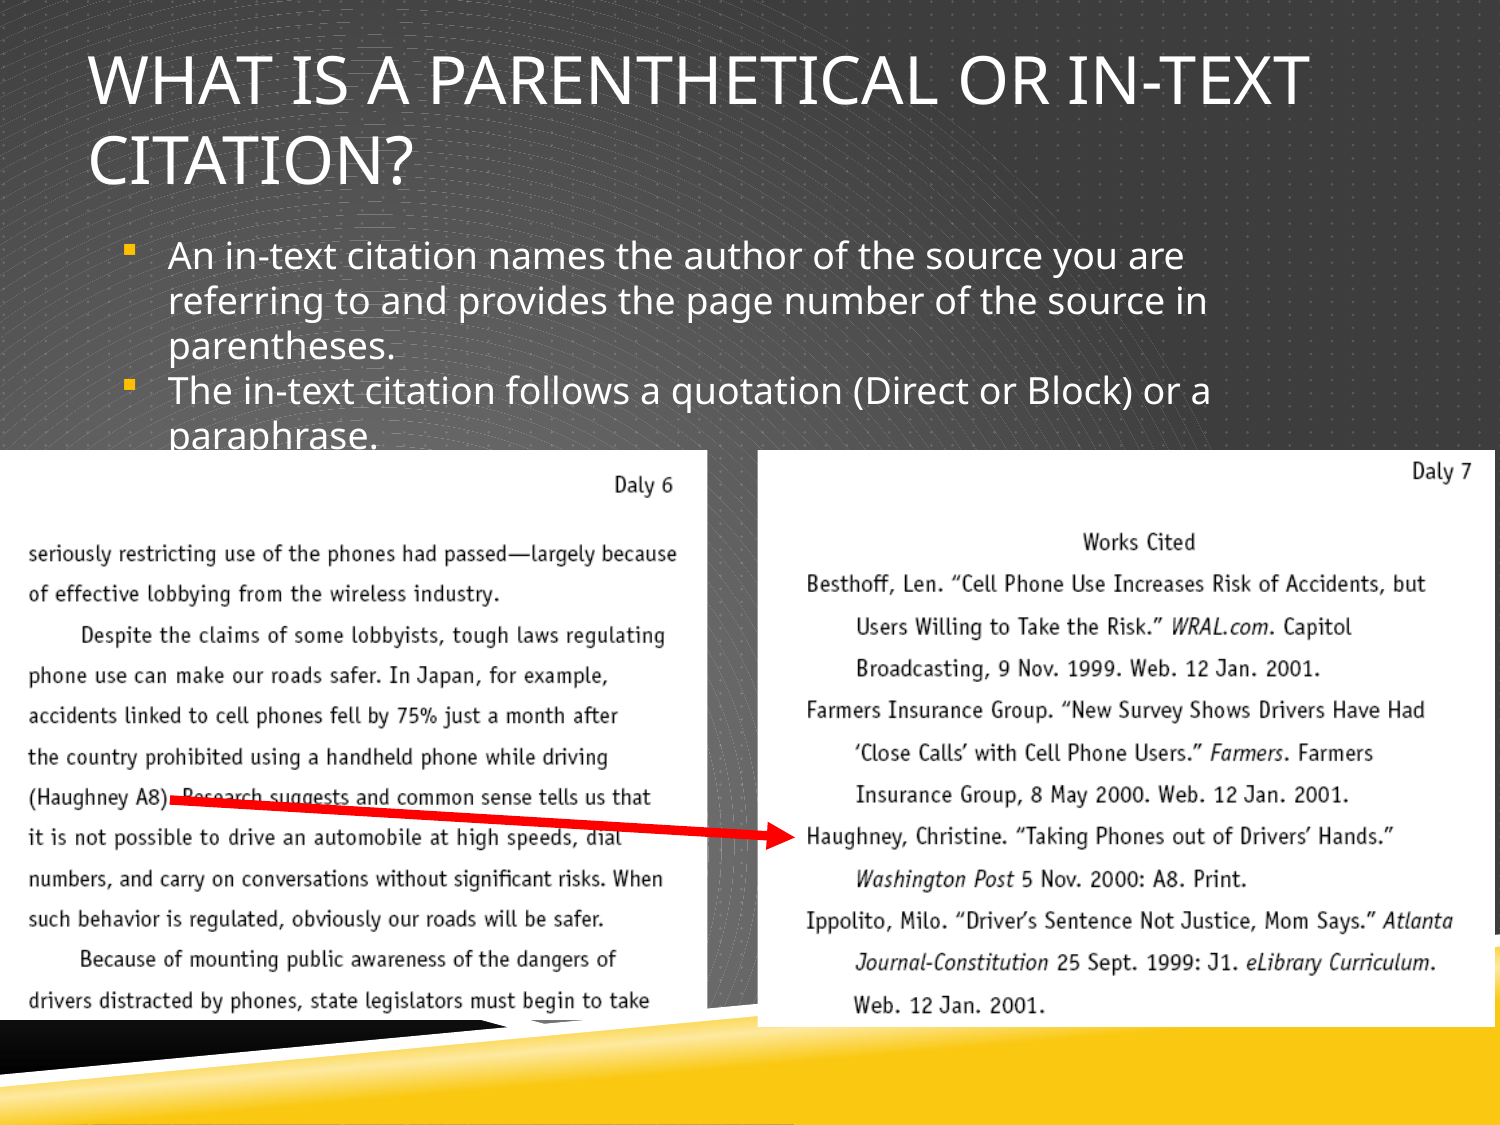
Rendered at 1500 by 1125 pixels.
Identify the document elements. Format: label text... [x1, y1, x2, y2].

picture [0, 449, 708, 1020]
text_box An in-text citation names the author of the source you are referring to and provides the page number of the source in parentheses. The in-text citation follows a quotation (Direct or Block) or a paraphrase. [106, 224, 1344, 465]
text_box What is a Parenthetical or In-Text citation? [87, 49, 1363, 185]
picture [757, 449, 1496, 1027]
